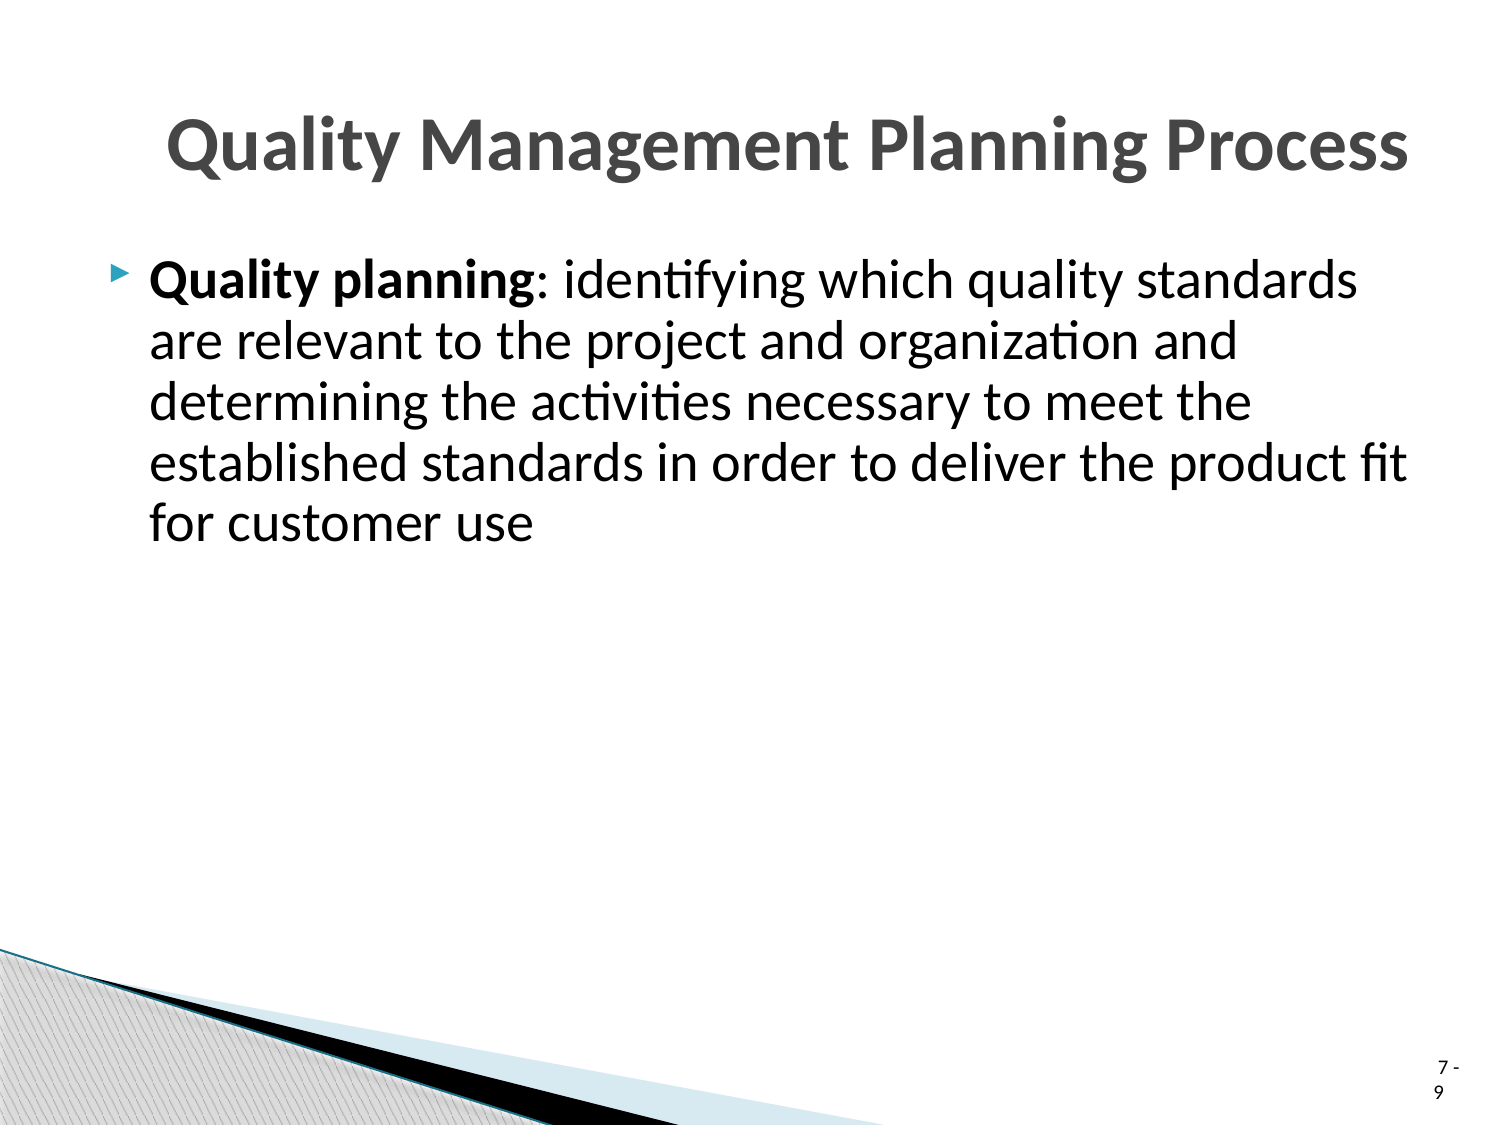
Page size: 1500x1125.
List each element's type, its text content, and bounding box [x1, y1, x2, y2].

list Quality planning: identifying which quality standards are relevant to the project and organization and determining the activities necessary to meet the established standards in order to deliver the product fit for customer use [75, 243, 1425, 986]
slide_number 7 - 9 [1418, 1051, 1479, 1112]
title Quality Management Planning Process [75, 45, 1425, 233]
